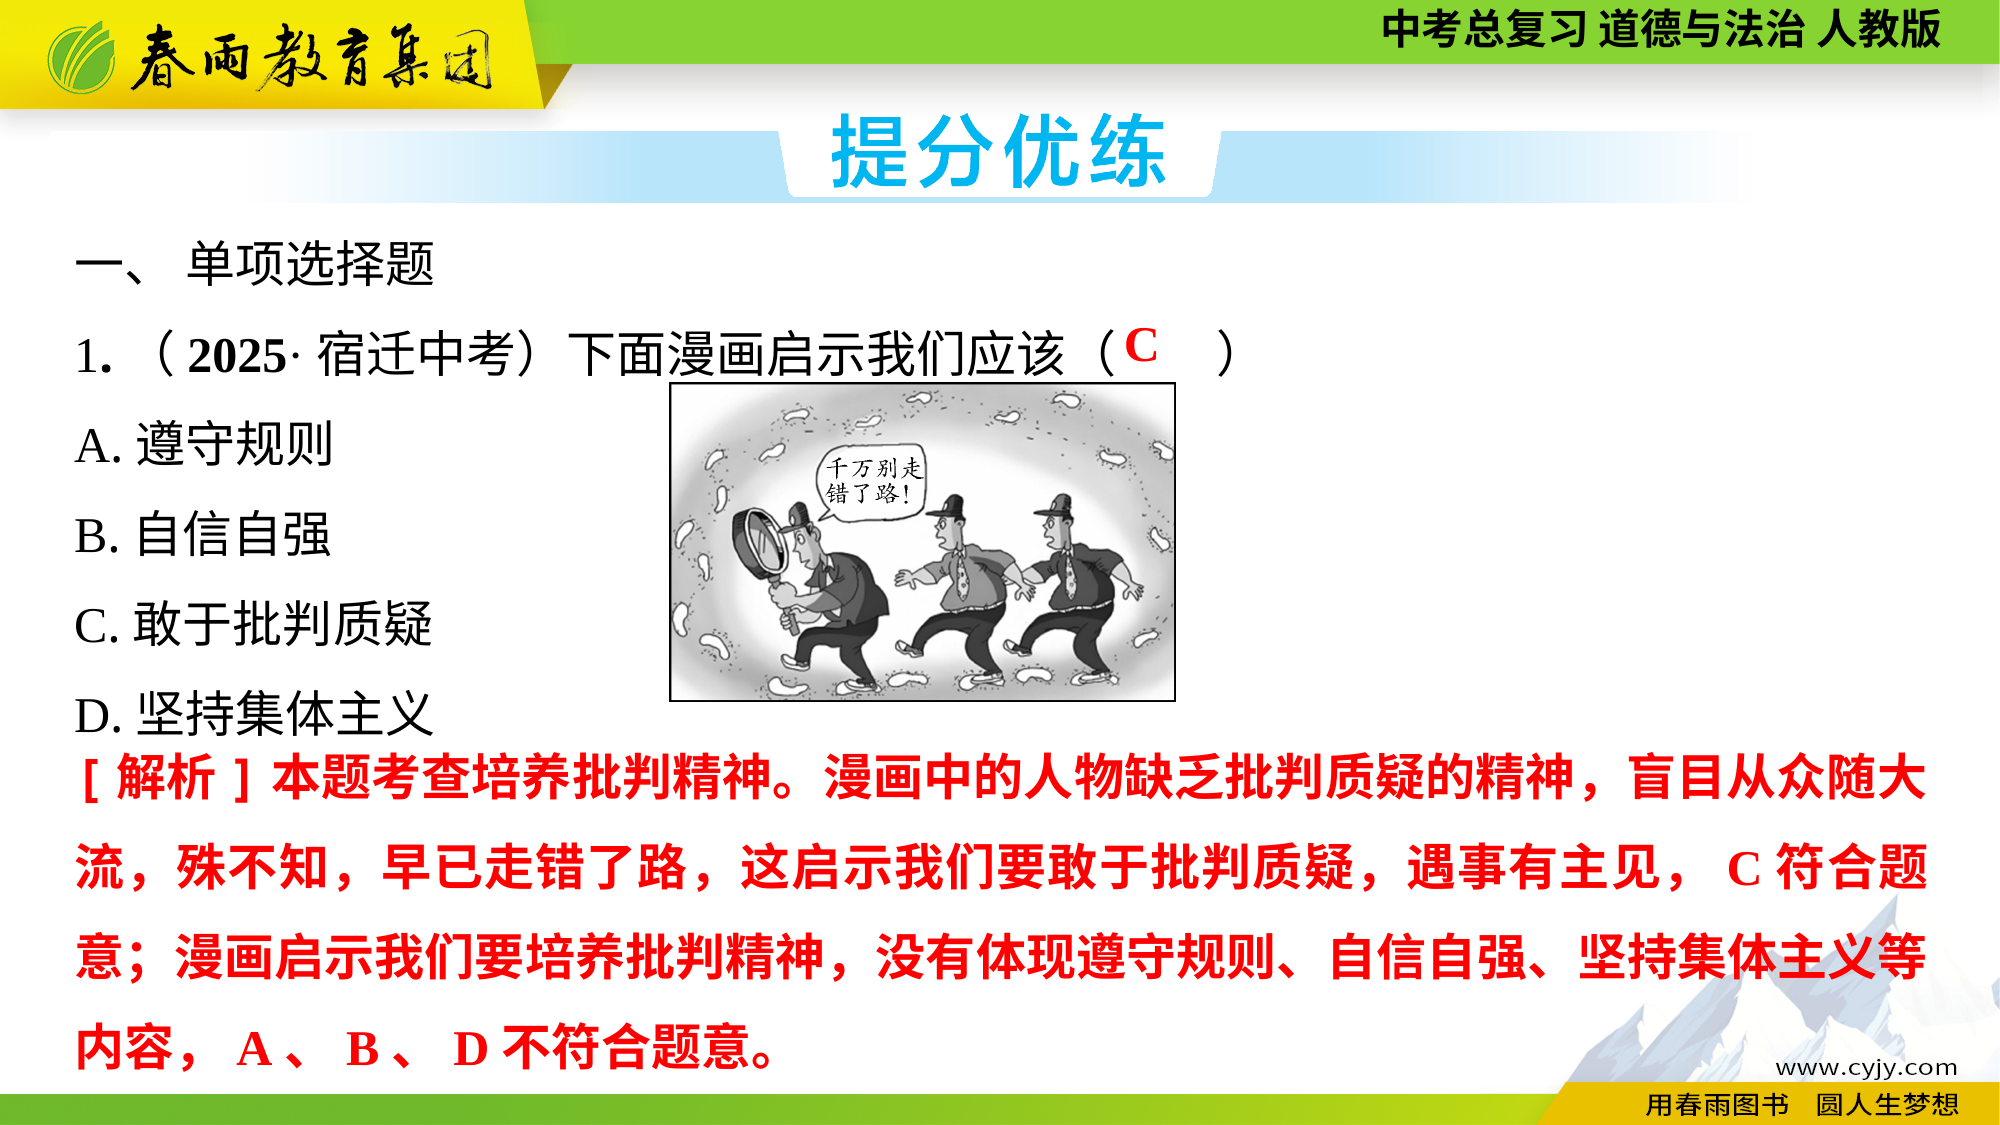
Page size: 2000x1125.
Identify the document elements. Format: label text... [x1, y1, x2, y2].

list 一、 单项选择题 1.（2025·宿迁中考）下面漫画启示我们应该（ ） A.遵守规则 B.自信自强 C.敢于批判质疑 D.坚持集体主义 [59, 214, 1944, 707]
picture [0, 0, 2000, 1125]
text_box [解析]本题考查培养批判精神。漫画中的人物缺乏批判质疑的精神，盲目从众随大流，殊不知，早已走错了路，这启示我们要敢于批判质疑，遇事有主见，C符合题意；漫画启示我们要培养批判精神，没有体现遵守规则、自信自强、坚持集体主义等内容，A、B、D不符合题意。 [59, 707, 1944, 1083]
text_box C [1109, 304, 1176, 380]
